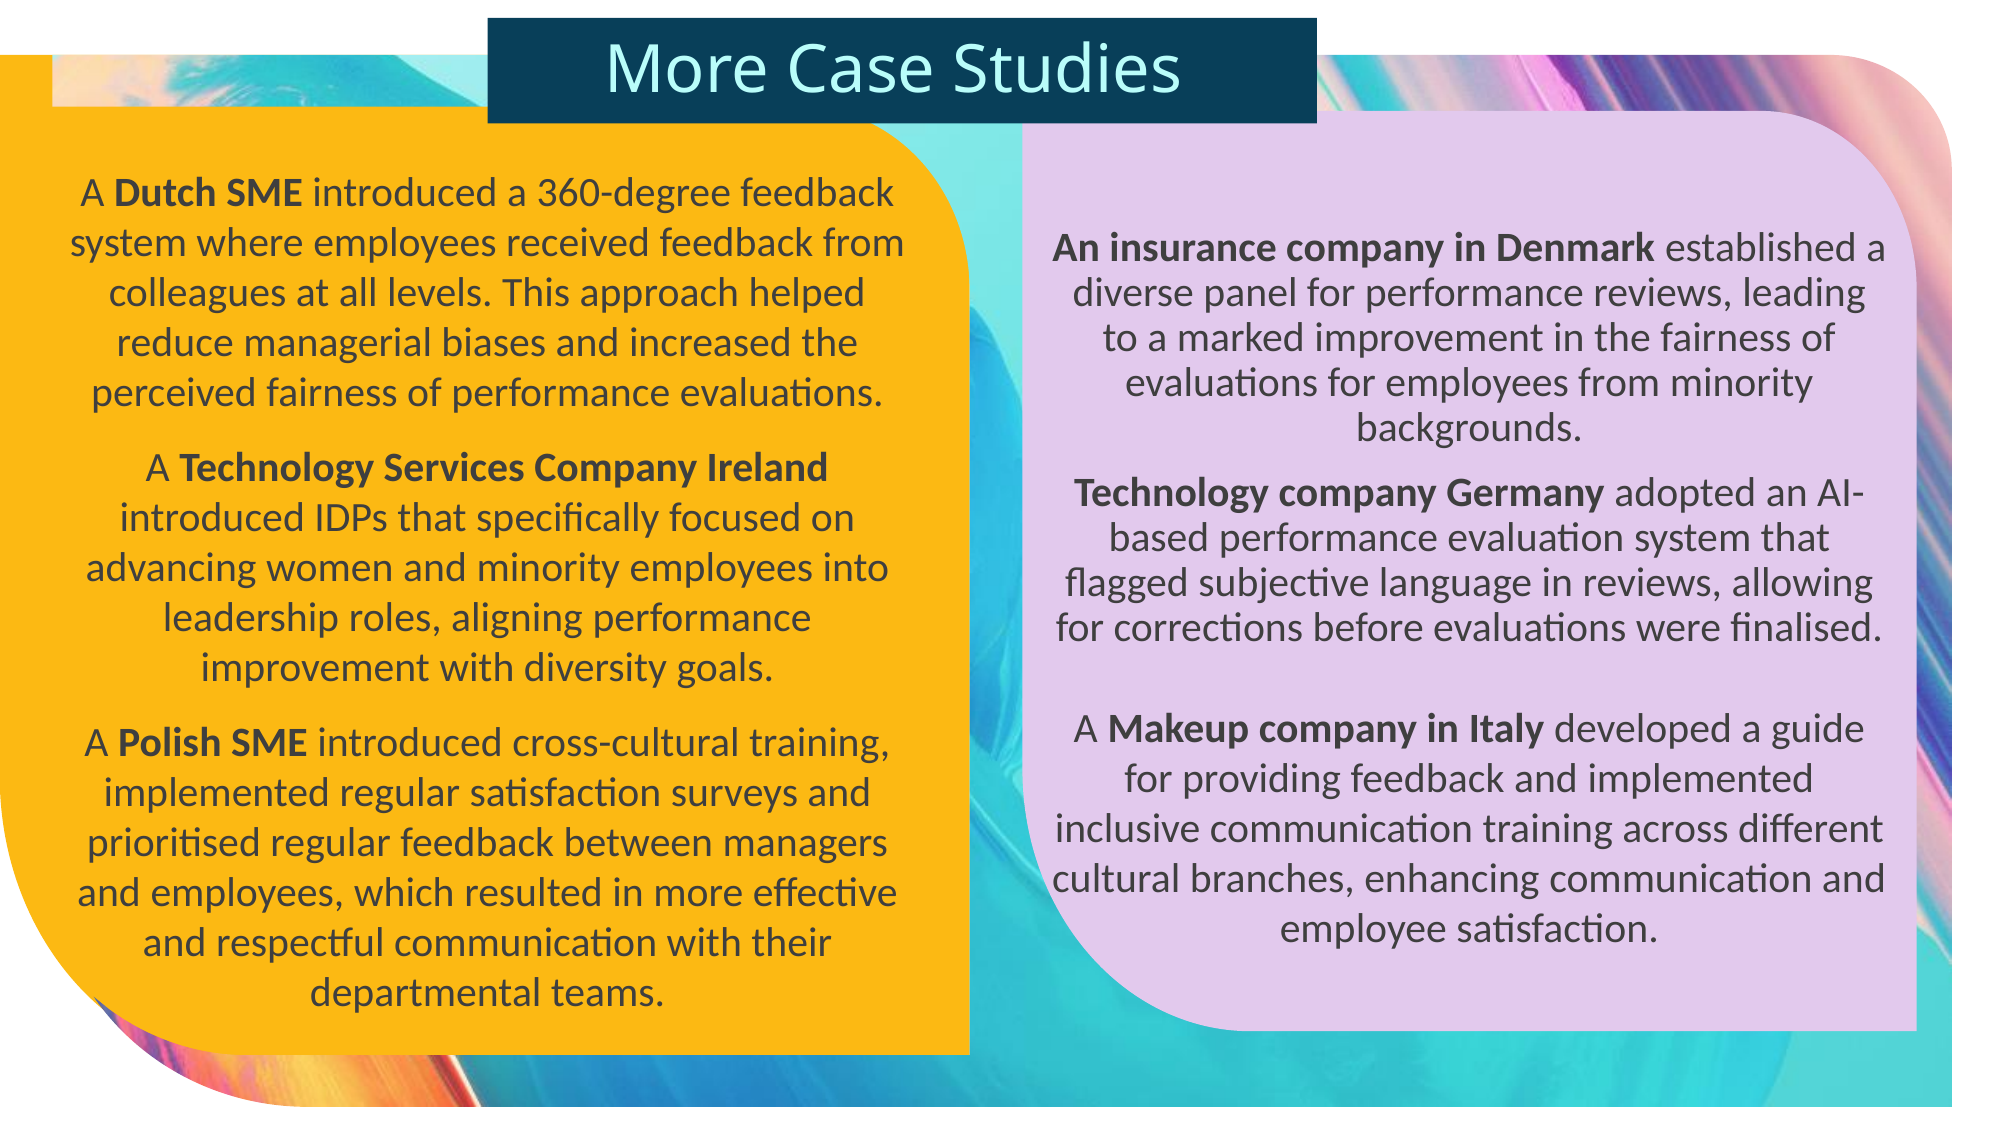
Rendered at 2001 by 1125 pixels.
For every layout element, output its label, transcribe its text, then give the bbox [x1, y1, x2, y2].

picture [52, 54, 1952, 1107]
text_box More Case Studies [487, 17, 1317, 54]
